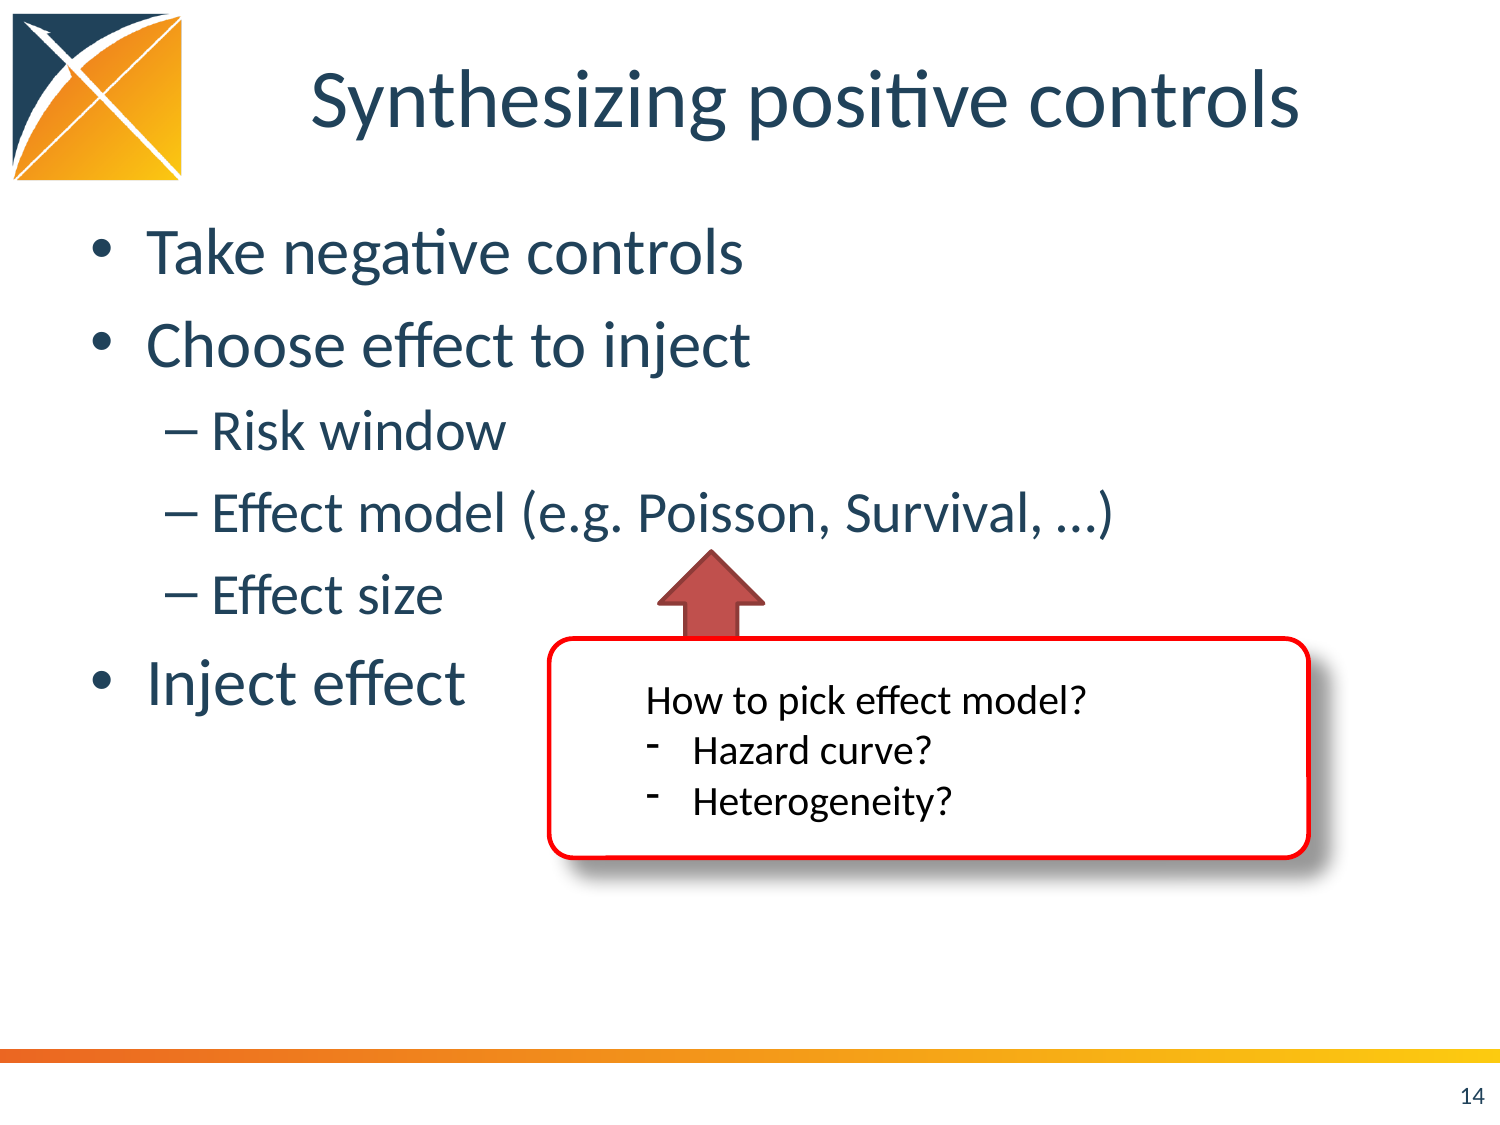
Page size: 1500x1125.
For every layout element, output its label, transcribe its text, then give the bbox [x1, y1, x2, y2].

picture [0, 0, 206, 200]
text_box [657, 549, 766, 636]
slide_number 14 [1149, 1065, 1500, 1125]
list Take negative controls Choose effect to inject Risk window Effect model (e.g. Poisson, Survival, …) Effect size Inject effect [75, 200, 1425, 1005]
title Synthesizing positive controls [187, 24, 1425, 163]
text_box How to pick effect model? Hazard curve? Heterogeneity? [547, 636, 1311, 860]
